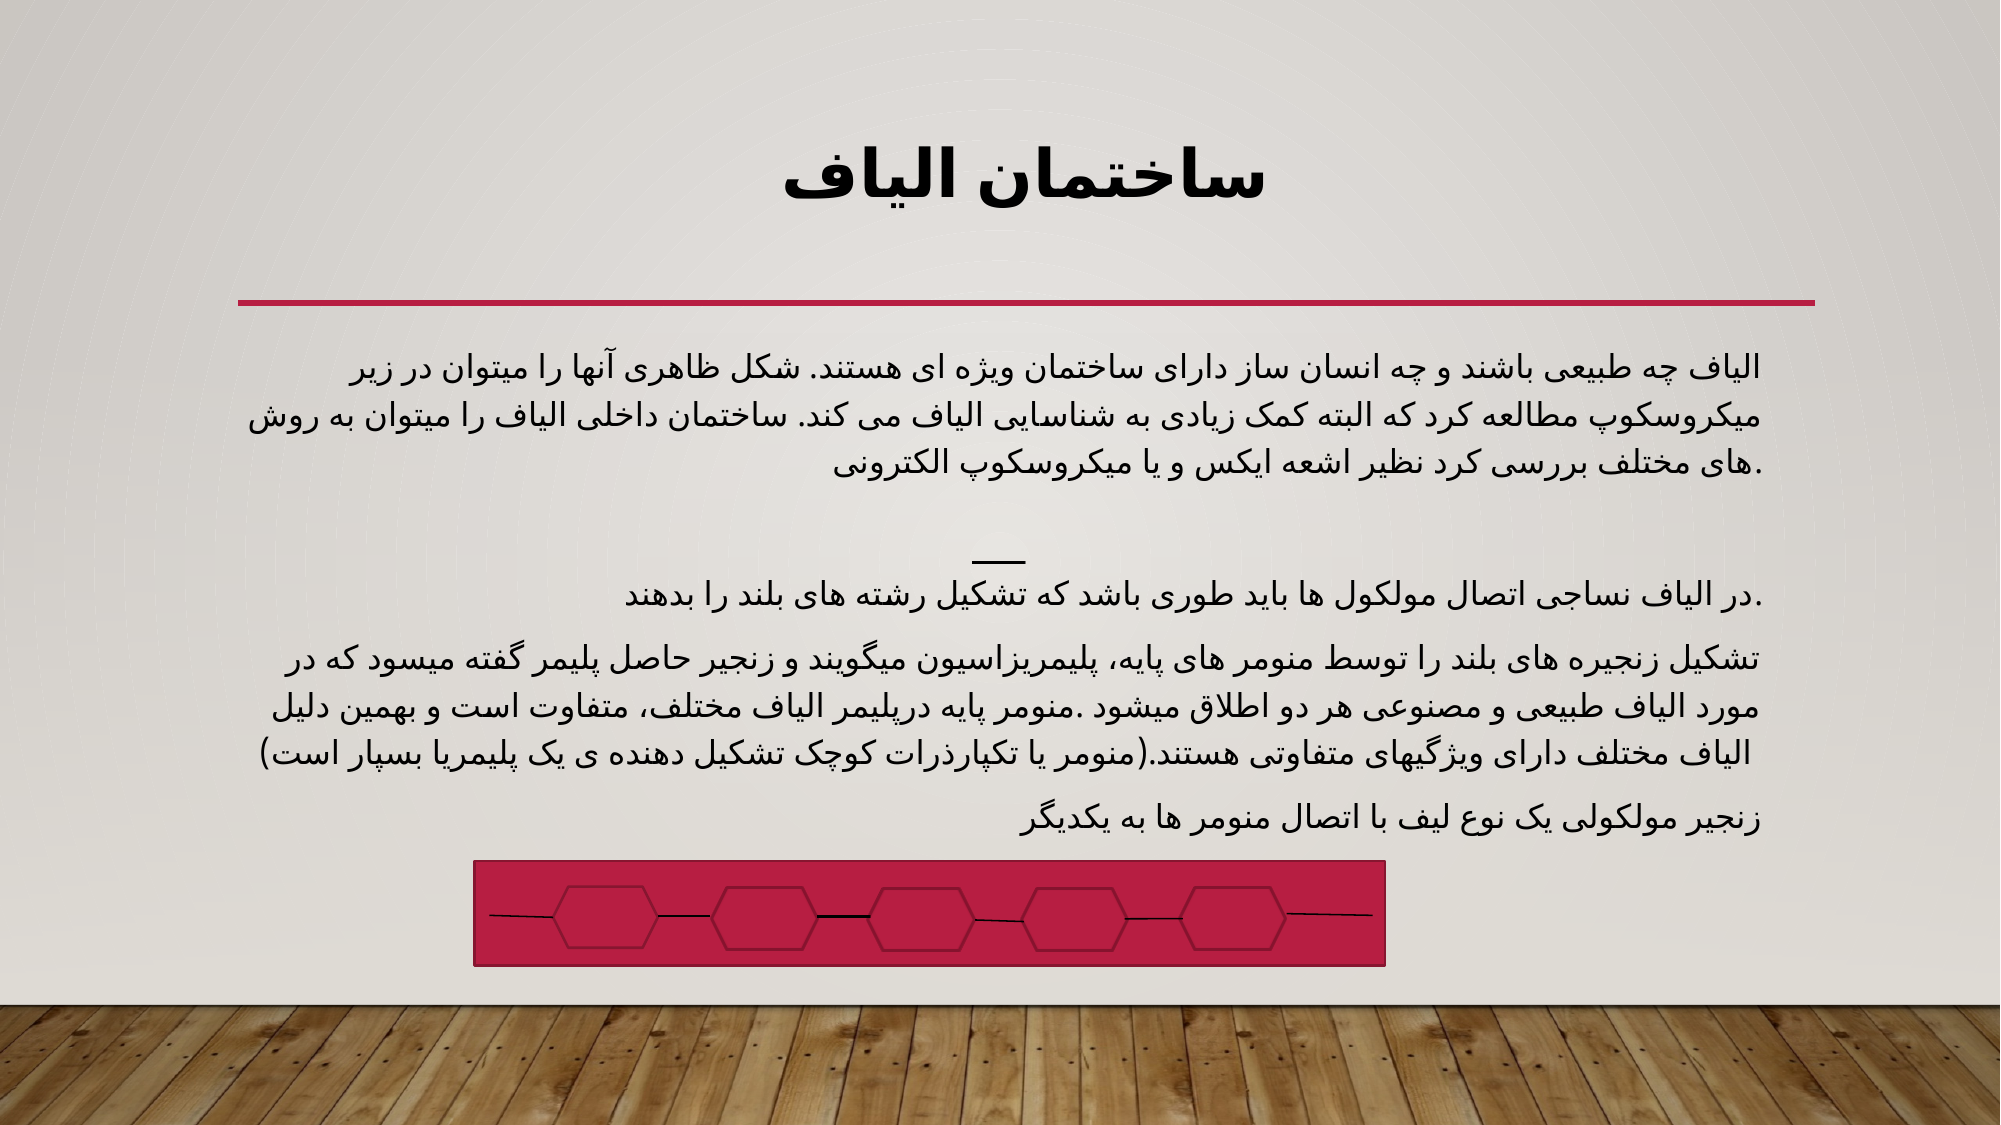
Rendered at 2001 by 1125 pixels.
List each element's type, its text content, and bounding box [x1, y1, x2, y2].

picture [1020, 887, 1130, 953]
picture [1178, 886, 1287, 951]
picture [0, 1005, 2000, 1125]
picture [710, 886, 976, 953]
list الیاف چه طبیعی باشند و چه انسان ساز دارای ساختمان ویژه ای هستند. شکل ظاهری آنها را میتوان در زیر میکروسکوپ مطالعه کرد که البته کمک زیادی به شناسایی الیاف می کند. ساختمان داخلی الیاف را میتوان به روش های مختلف بررسی کرد نظیر اشعه ایکس و یا میکروسکوپ الکترونی. در الیاف نساجی اتصال مولکول ها باید طوری باشد که تشکیل رشته های بلند را بدهند. تشکیل زنجیره های بلند را توسط منومر های پایه، پلیمریزاسیون میگویند و زنجیر حاصل پلیمر گفته میسود که در مورد الیاف طبیعی و مصنوعی هر دو اطلاق میشود .منومر پایه درپلیمر الیاف مختلف، متفاوت است و بهمین دلیل الیاف مختلف دارای ویژگیهای متفاوتی هستند.(منومر یا تکپارذرات کوچک تشکیل دهنده ی یک پلیمریا بسپار است) زنجیر مولکولی یک نوع لیف با اتصال منومر ها به یکدیگر [202, 330, 1779, 852]
title ساختمان الیاف [238, 131, 1814, 305]
text_box [473, 860, 1386, 967]
text_box [552, 885, 660, 950]
